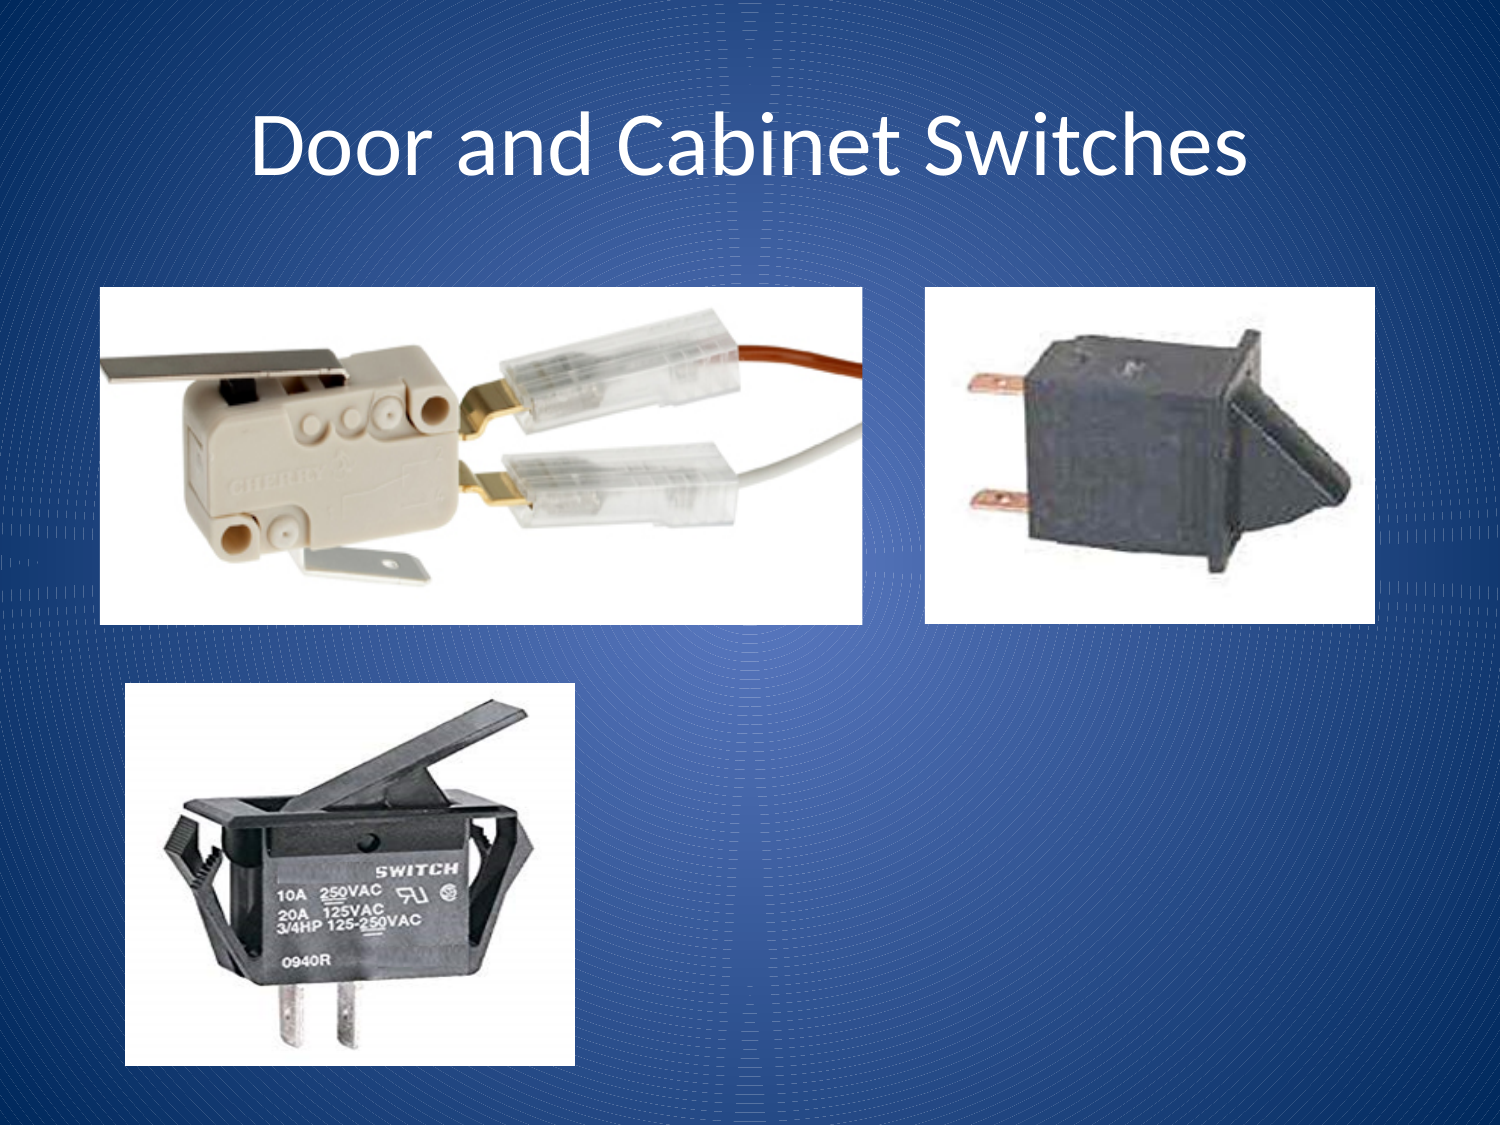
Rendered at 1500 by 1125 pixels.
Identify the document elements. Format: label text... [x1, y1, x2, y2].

picture [924, 287, 1376, 624]
picture [99, 287, 863, 626]
picture [124, 682, 576, 1066]
title Door and Cabinet Switches [75, 45, 1425, 233]
